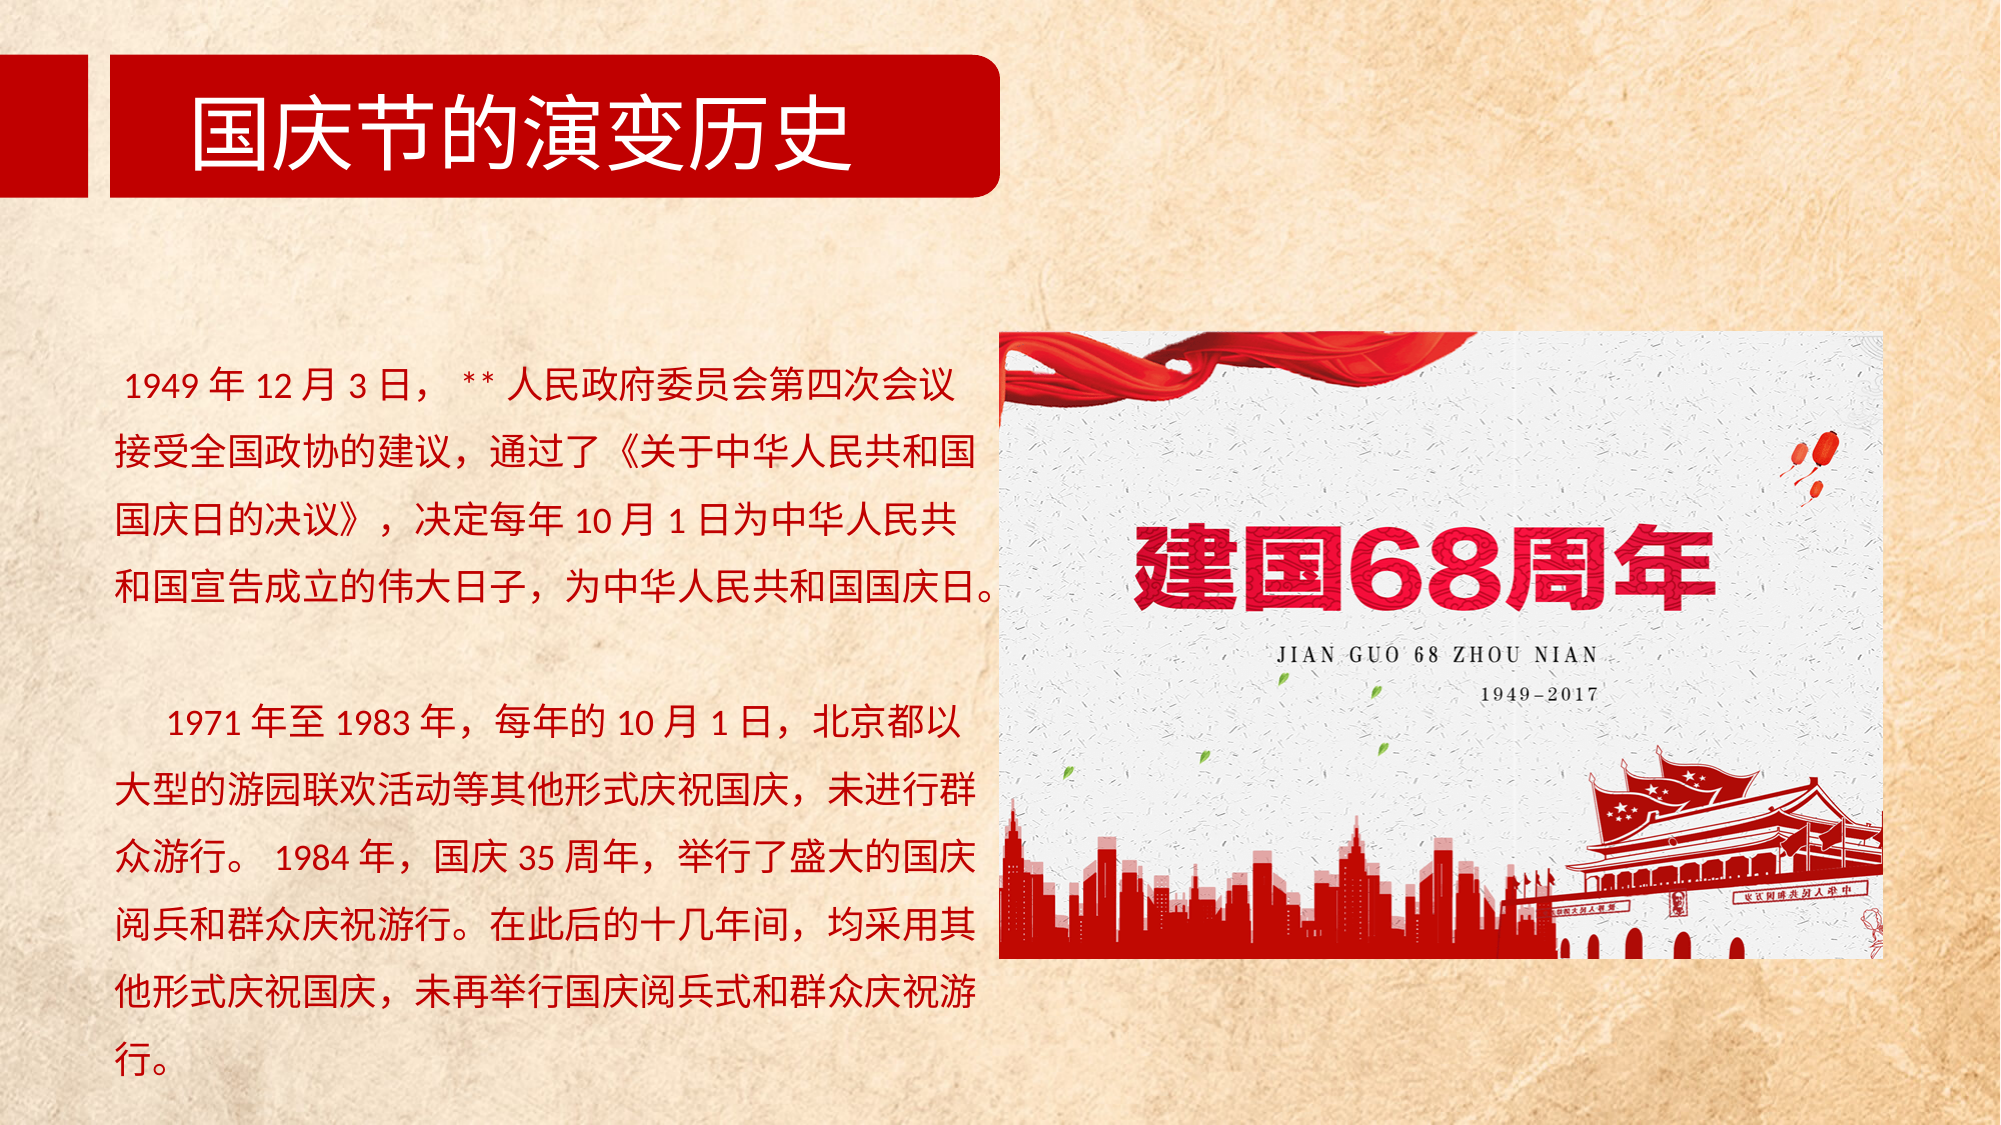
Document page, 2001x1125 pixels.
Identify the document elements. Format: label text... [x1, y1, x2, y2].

text_box 国庆节的演变历史 [173, 73, 884, 189]
text_box 1949年12月3日，**人民政府委员会第四次会议接受全国政协的建议，通过了《关于中华人民共和国国庆日的决议》，决定每年10月1日为中华人民共和国宣告成立的伟大日子，为中华人民共和国国庆日。 1971年至1983年，每年的10月1日，北京都以大型的游园联欢活动等其他形式庆祝国庆，未进行群众游行。1984年，国庆35周年，举行了盛大的国庆阅兵和群众庆祝游行。在此后的十几年间，均采用其他形式庆祝国庆，未再举行国庆阅兵式和群众庆祝游行。 [99, 330, 1000, 1089]
picture [0, 0, 2001, 1125]
